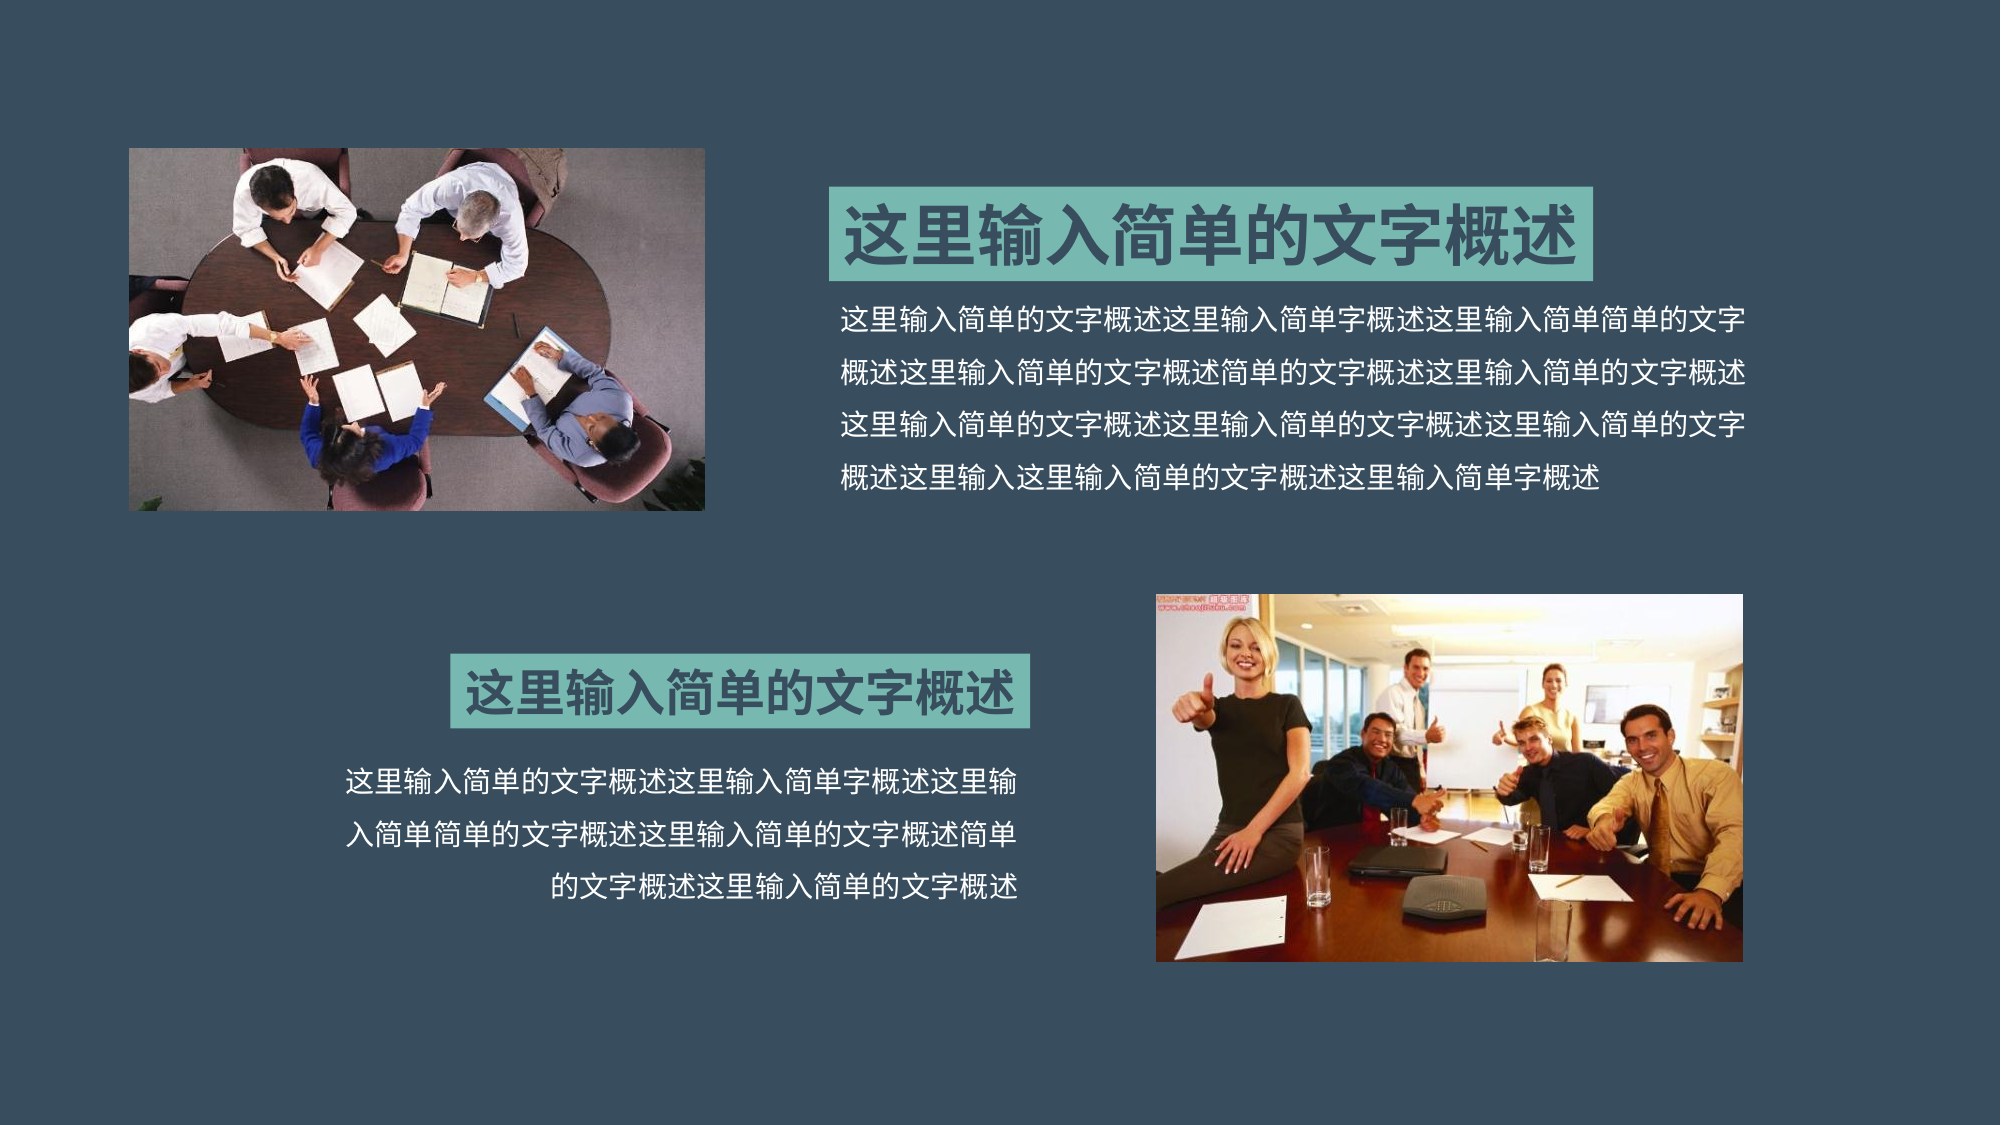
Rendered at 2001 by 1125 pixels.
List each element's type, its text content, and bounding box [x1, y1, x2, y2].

picture [129, 148, 705, 511]
text_box 这里输入简单的文字概述 [829, 186, 1594, 282]
picture [1156, 594, 1743, 962]
text_box 这里输入简单的文字概述 [450, 653, 1031, 729]
text_box 这里输入简单的文字概述这里输入简单字概述这里输入简单简单的文字概述这里输入简单的文字概述简单的文字概述这里输入简单的文字概述这里输入简单的文字概述这里输入简单的文字概述这里输入简单的文字概述这里输入这里输入简单的文字概述这里输入简单字概述 [825, 276, 1784, 502]
text_box 这里输入简单的文字概述这里输入简单字概述这里输入简单简单的文字概述这里输入简单的文字概述简单的文字概述这里输入简单的文字概述 [320, 738, 1033, 911]
